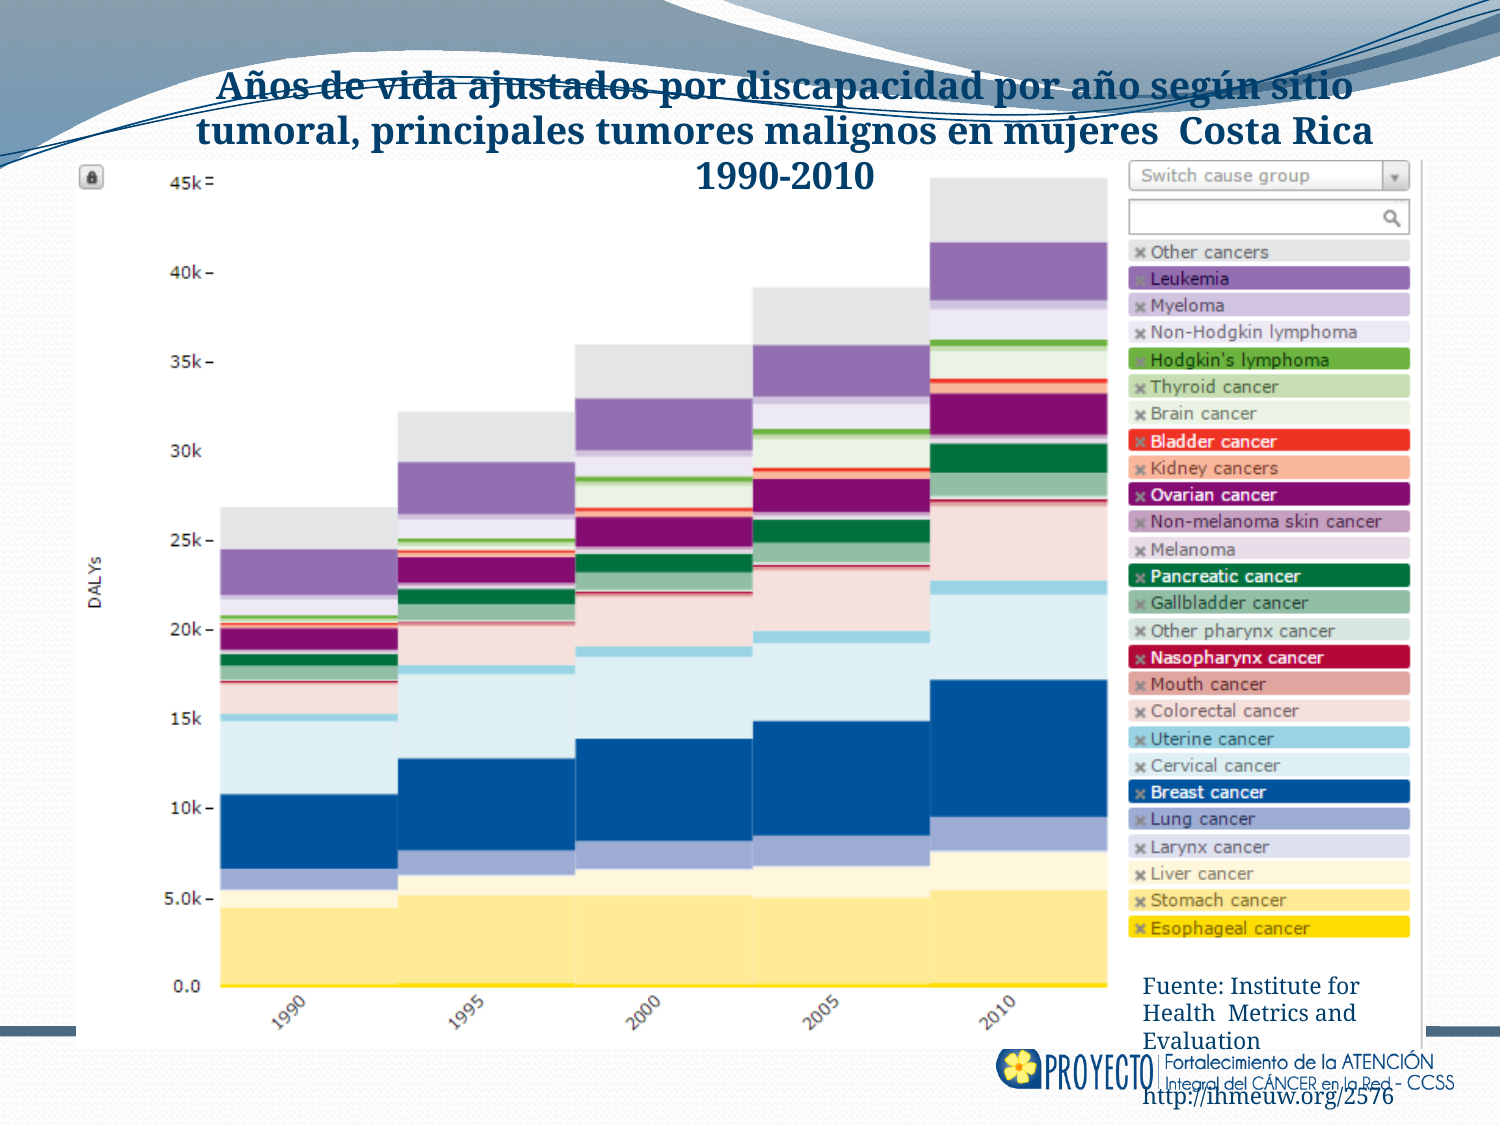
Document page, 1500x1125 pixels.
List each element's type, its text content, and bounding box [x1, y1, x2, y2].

picture [76, 160, 1426, 1049]
text_box Años de vida ajustados por discapacidad por año según sitio tumoral, principales tumores malignos en mujeres Costa Rica 1990-2010 [147, 54, 1424, 160]
text_box Fuente: Institute for Health Metrics and Evaluation http://ihmeuw.org/2576 [1128, 1060, 1412, 1117]
picture [996, 1058, 1128, 1092]
picture [1412, 1042, 1454, 1092]
